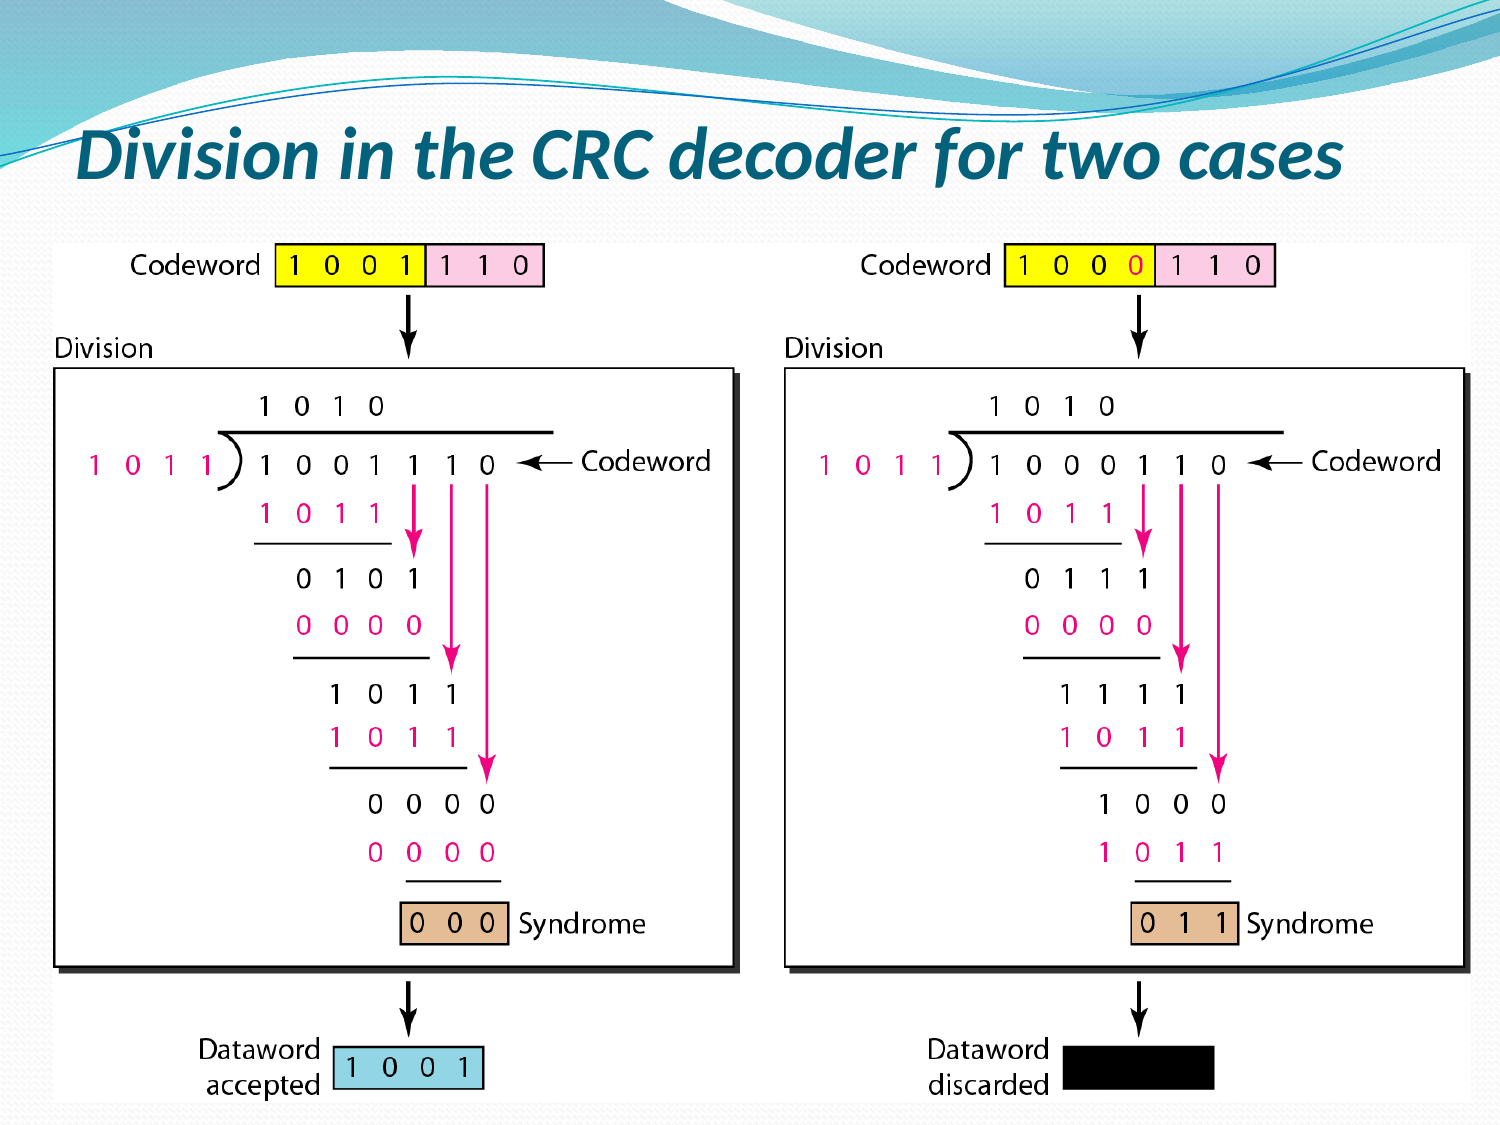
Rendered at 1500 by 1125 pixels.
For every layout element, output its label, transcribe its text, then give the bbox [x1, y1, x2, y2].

title Division in the CRC decoder for two cases [75, 7, 1425, 195]
picture [52, 243, 1471, 1103]
